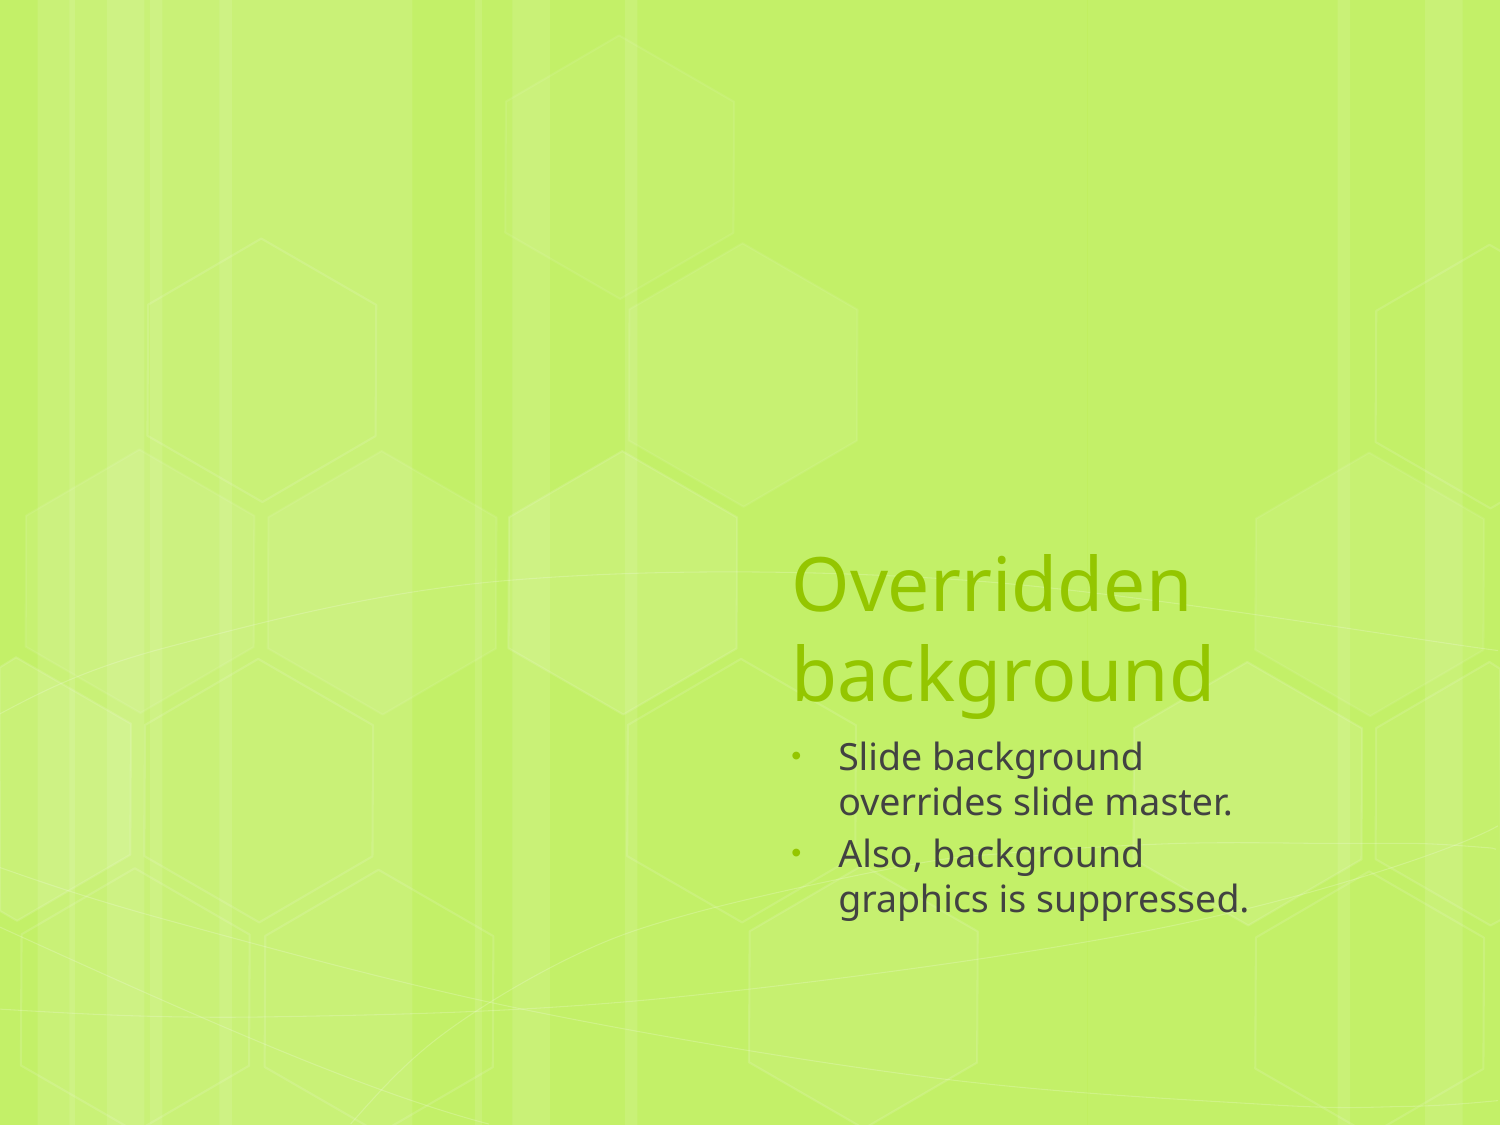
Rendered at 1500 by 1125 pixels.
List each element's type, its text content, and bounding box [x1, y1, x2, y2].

subtitle Slide background overrides slide master. Also, background graphics is suppressed. [776, 725, 1320, 933]
title Overridden background [776, 444, 1320, 724]
